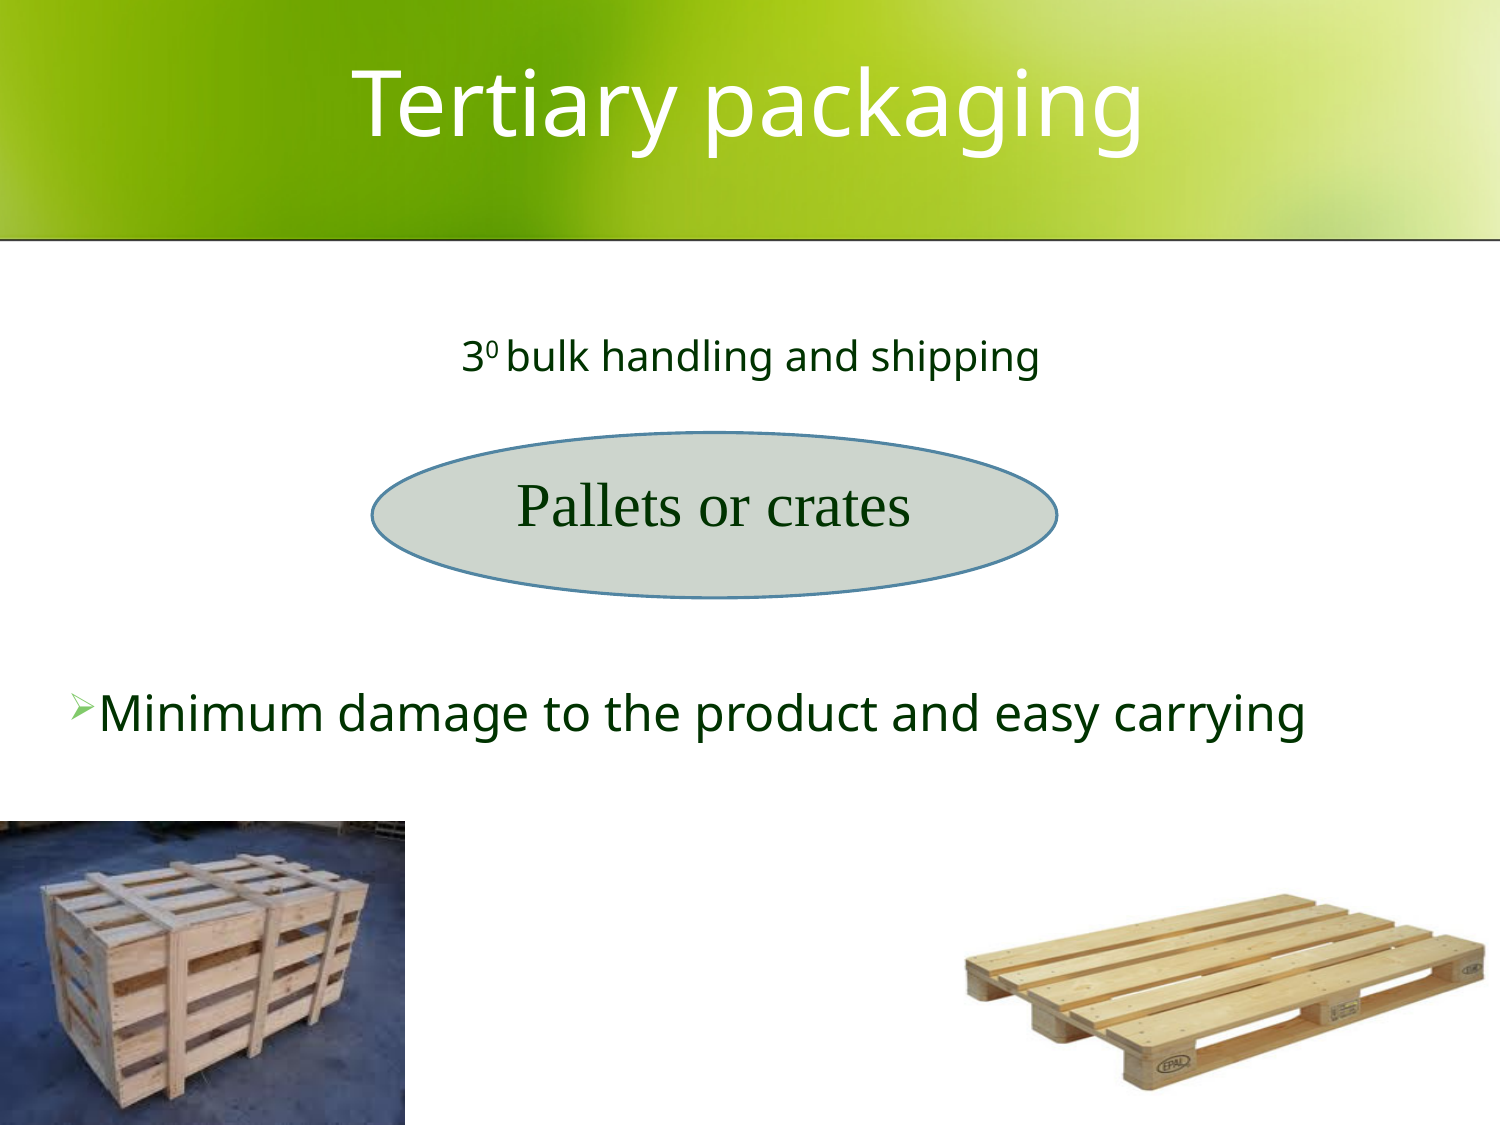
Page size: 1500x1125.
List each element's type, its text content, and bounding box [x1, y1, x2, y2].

picture [0, 0, 1500, 1125]
title Tertiary packaging [62, 24, 1438, 176]
list 30 bulk handling and shipping Minimum damage to the product and easy carrying [52, 321, 1429, 985]
text_box Pallets or crates [372, 432, 1057, 598]
